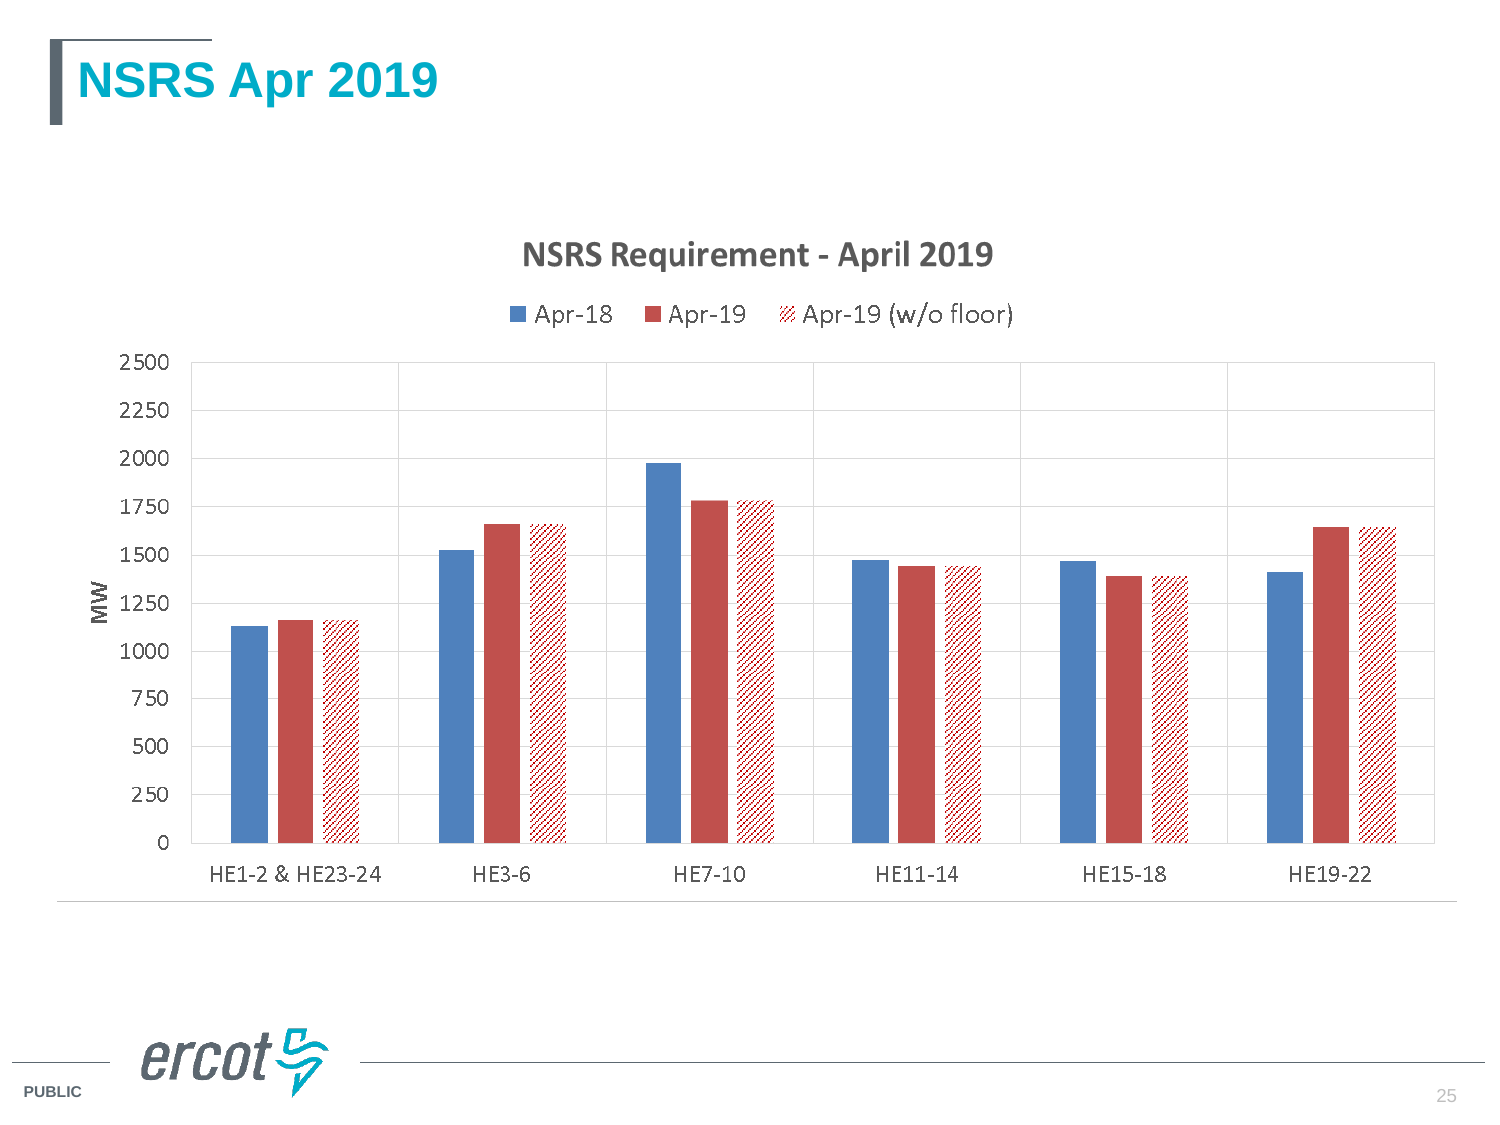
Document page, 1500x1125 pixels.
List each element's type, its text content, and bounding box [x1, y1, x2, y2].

picture [56, 214, 1457, 902]
picture [137, 1024, 332, 1100]
title NSRS Apr 2019 [62, 39, 1450, 125]
